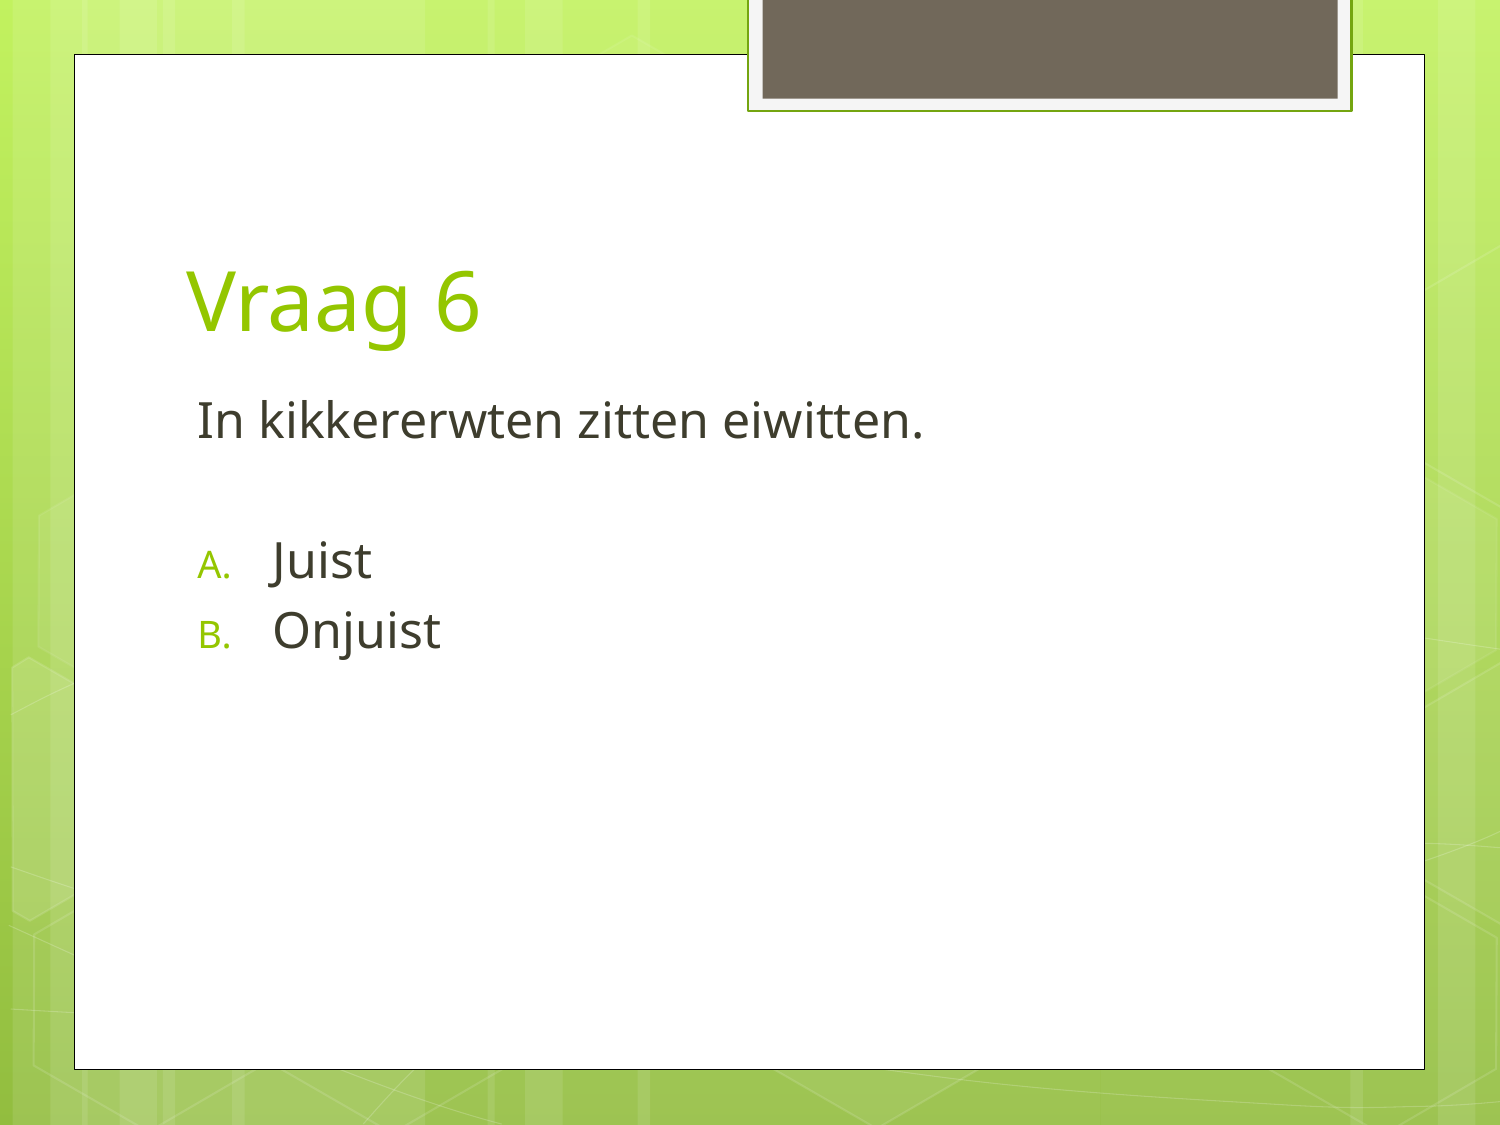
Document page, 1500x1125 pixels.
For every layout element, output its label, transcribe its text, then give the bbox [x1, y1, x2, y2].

list In kikkererwten zitten eiwitten. Juist Onjuist [171, 381, 1283, 957]
title Vraag 6 [171, 168, 1324, 357]
